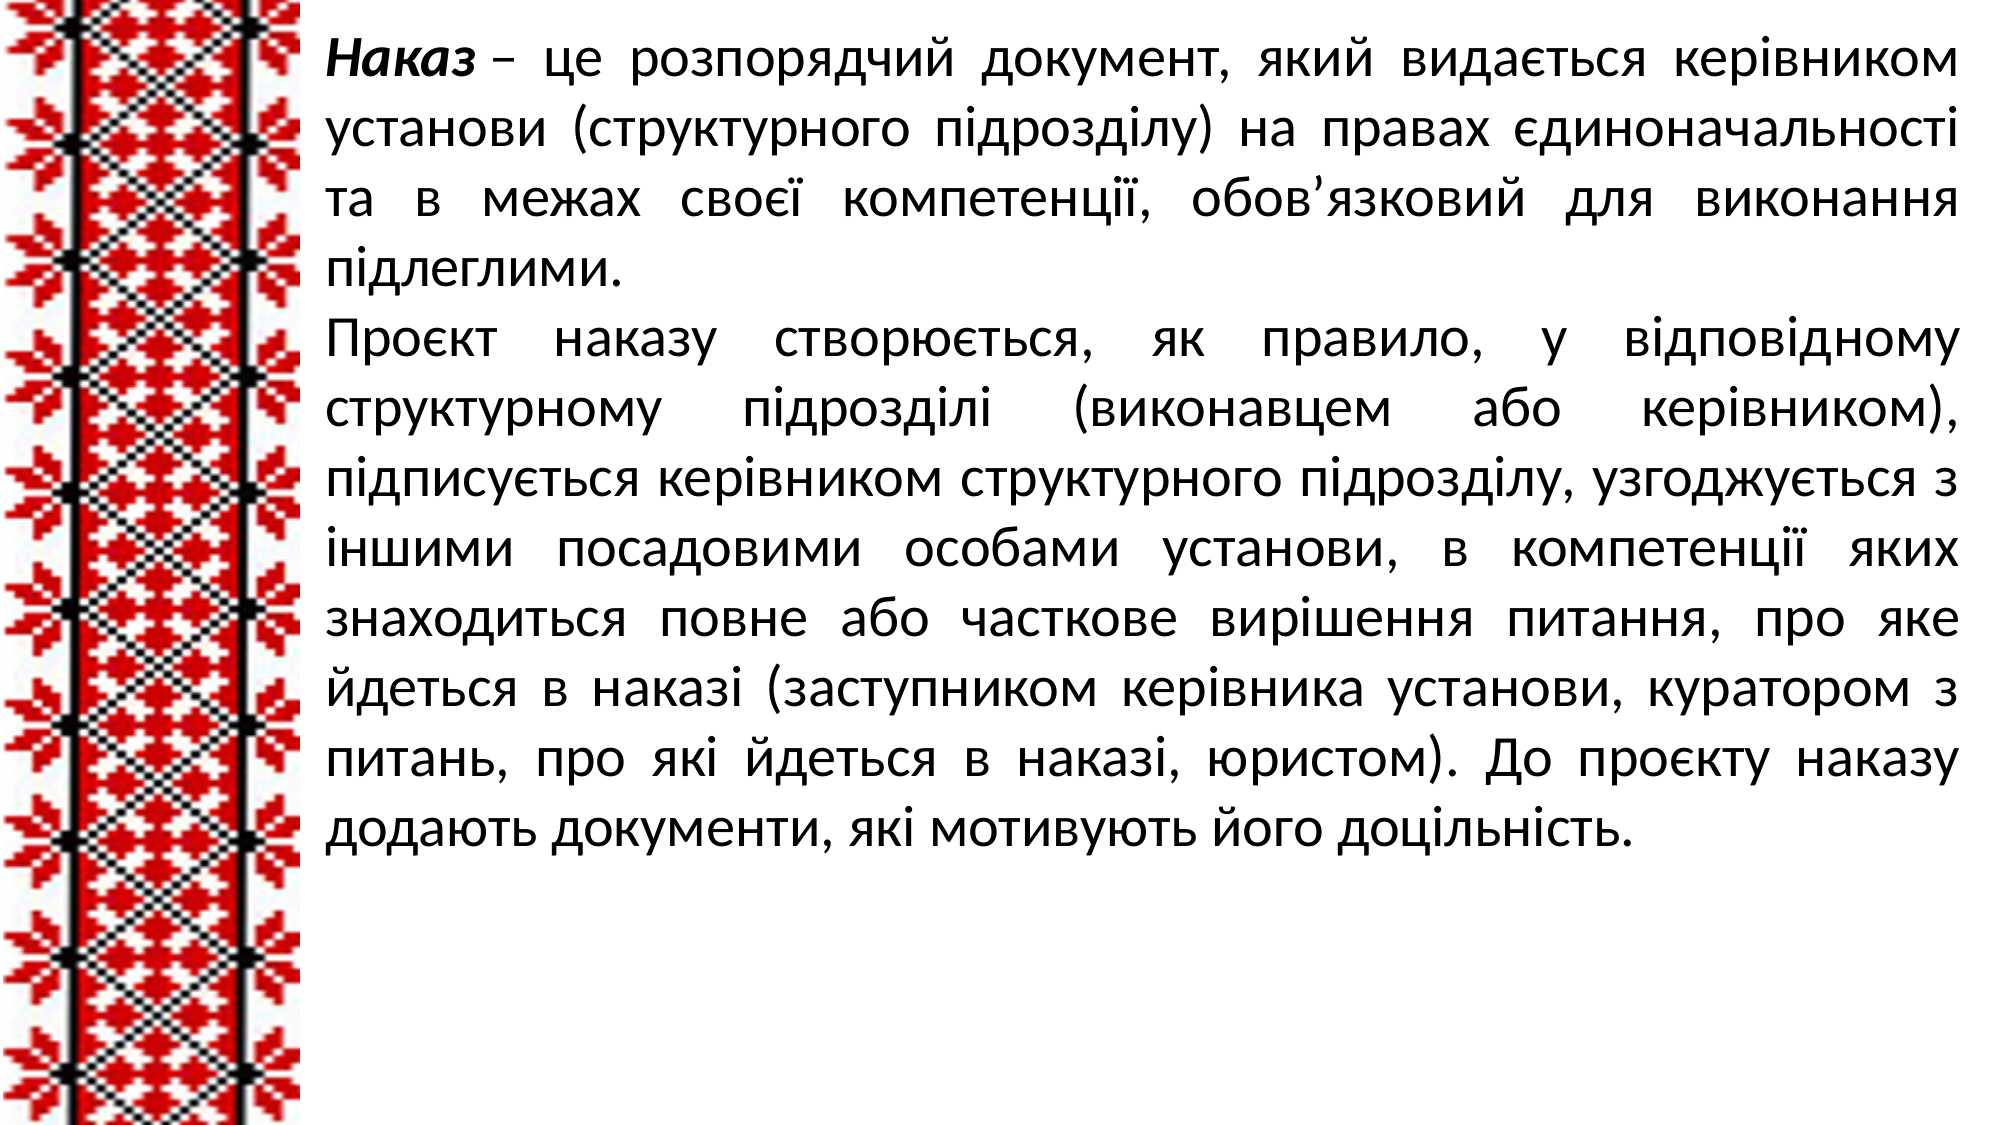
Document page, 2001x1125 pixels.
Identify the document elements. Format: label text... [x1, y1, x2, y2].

picture [3, 0, 300, 1125]
text_box Наказ – це розпорядчий документ, який видається керівником установи (структурного підрозділу) на правах єдиноначальності та в межах своєї компетен­ції, обов’язковий для виконання підлеглими. Проєкт наказу створюється, як правило, у відповід­ному структурному підрозділі (виконавцем або керівником), підписується керівником структурного підрозділу, узгоджується з іншими посадовими особами установи, в компетенції яких знаходиться повне або часткове вирі­шення питання, про яке йдеться в наказі (заступником керівника установи, куратором з питань, про які йдеться в наказі, юристом). До проєкту наказу додають докумен­ти, які мотивують його доцільність. [310, 10, 1976, 936]
